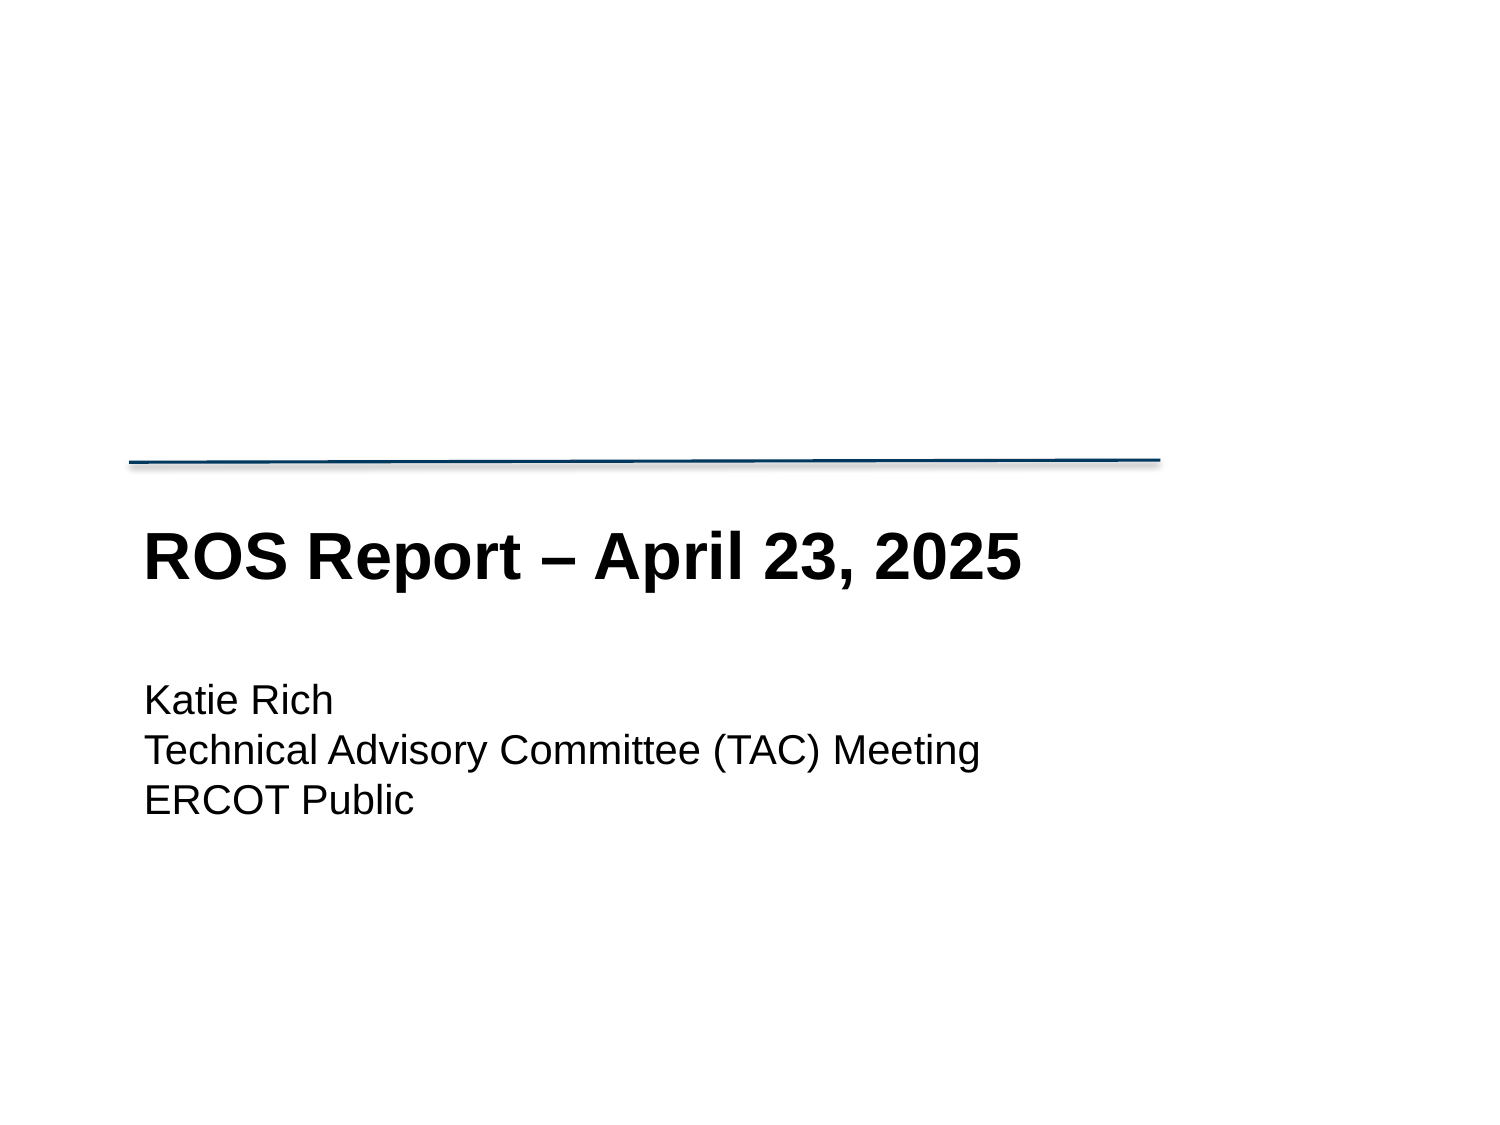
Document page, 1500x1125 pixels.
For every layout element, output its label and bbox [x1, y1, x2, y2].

text_box [128, 459, 1367, 845]
